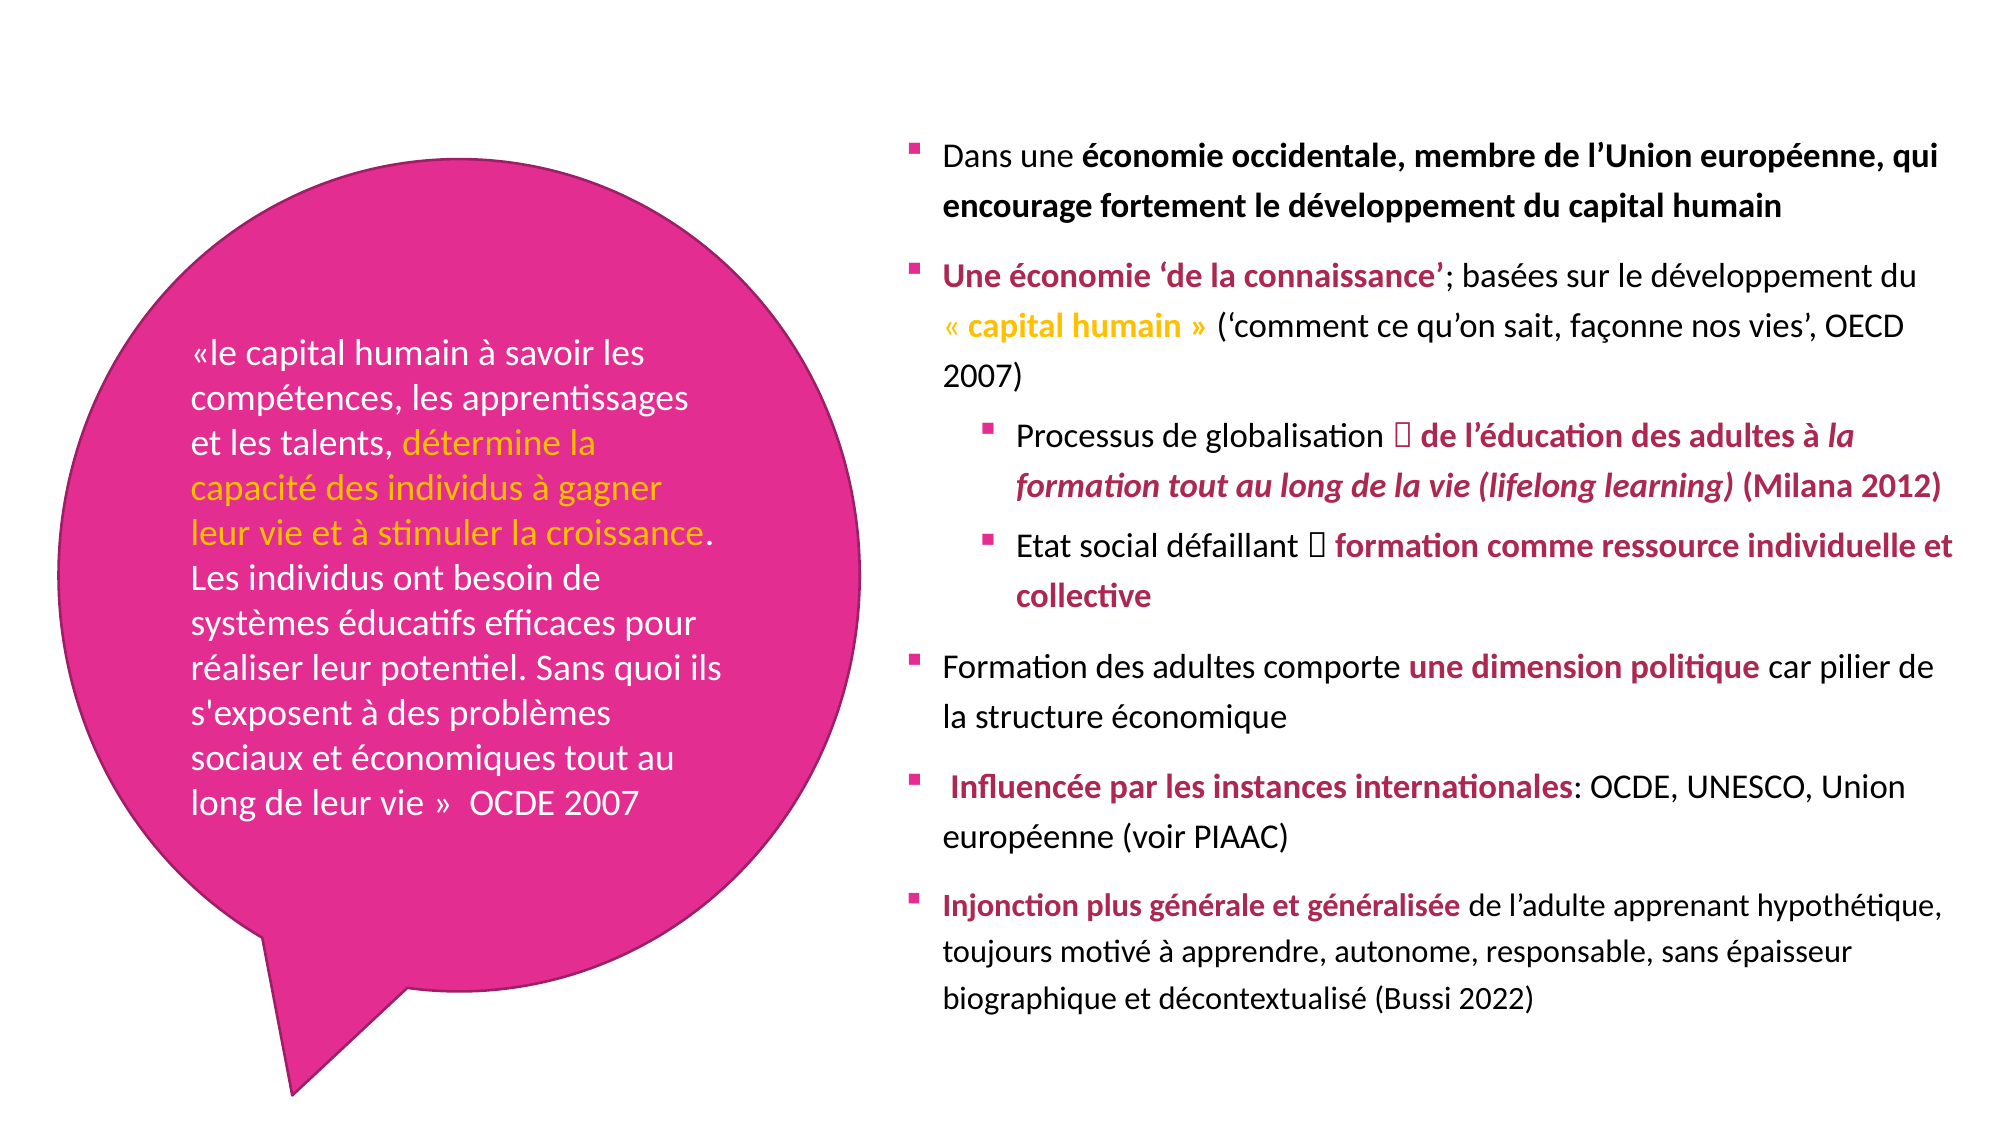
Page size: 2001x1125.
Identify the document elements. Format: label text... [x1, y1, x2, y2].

text_box «le capital humain à savoir les compétences, les apprentissages et les talents, détermine la capacité des individus à gagner leur vie et à stimuler la croissance. Les individus ont besoin de systèmes éducatifs efficaces pour réaliser leur potentiel. Sans quoi ils s'exposent à des problèmes sociaux et économiques tout au long de leur vie » OCDE 2007 [57, 157, 862, 1097]
list Dans une économie occidentale, membre de l’Union européenne, qui encourage fortement le développement du capital humain Une économie ‘de la connaissance’; basées sur le développement du « capital humain » (‘comment ce qu’on sait, façonne nos vies’, OECD 2007) Processus de globalisation  de l’éducation des adultes à la formation tout au long de la vie (lifelong learning) (Milana 2012) Etat social défaillant  formation comme ressource individuelle et collective Formation des adultes comporte une dimension politique car pilier de la structure économique Influencée par les instances internationales: OCDE, UNESCO, Union européenne (voir PIAAC) Injonction plus générale et généralisée de l’adulte apprenant hypothétique, toujours motivé à apprendre, autonome, responsable, sans épaisseur biographique et décontextualisé (Bussi 2022) [890, 117, 1975, 1036]
